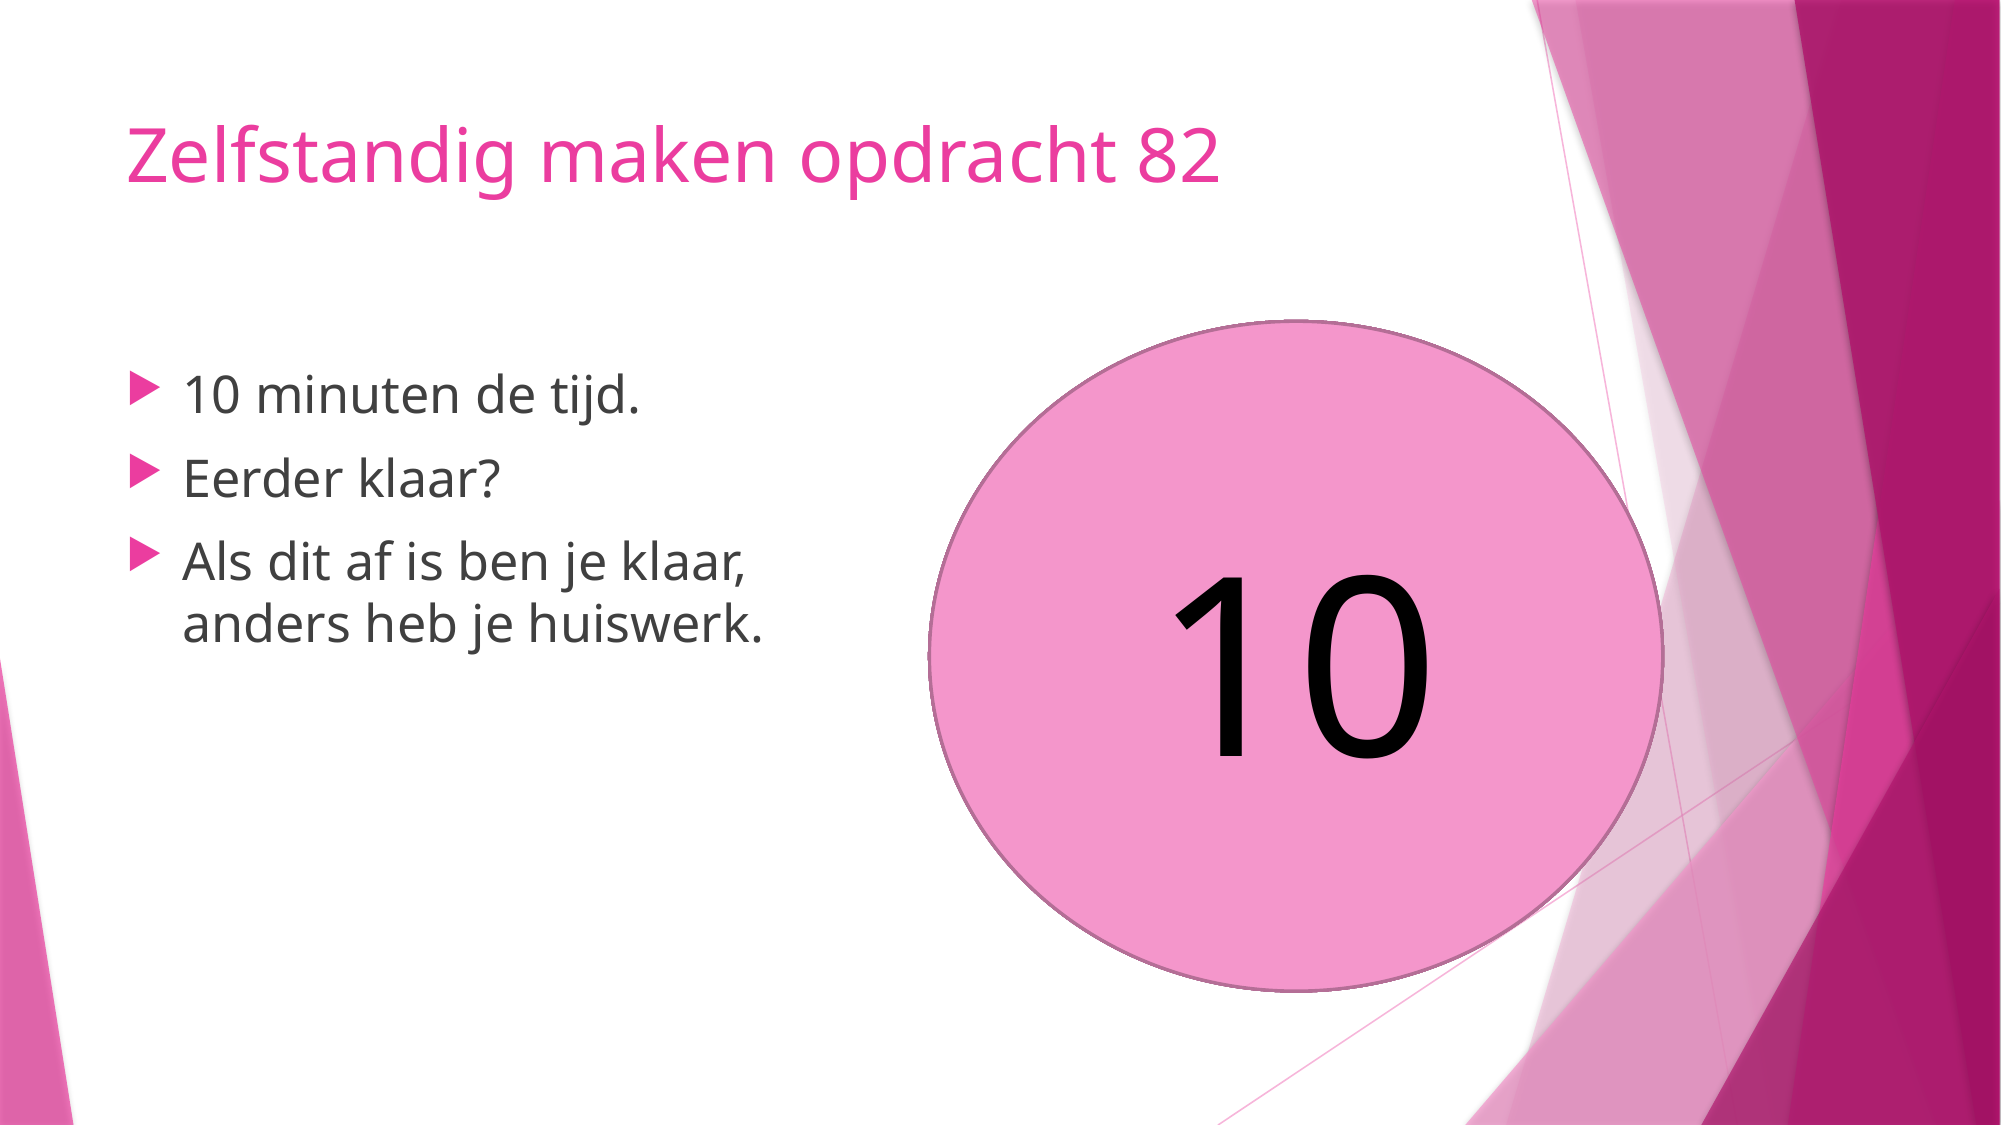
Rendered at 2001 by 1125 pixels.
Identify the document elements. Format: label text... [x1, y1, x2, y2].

title Zelfstandig maken opdracht 82 [111, 99, 1522, 317]
list 10 minuten de tijd. Eerder klaar? Als dit af is ben je klaar, anders heb je huiswerk. [111, 354, 831, 962]
text_box 10 [927, 319, 1665, 993]
